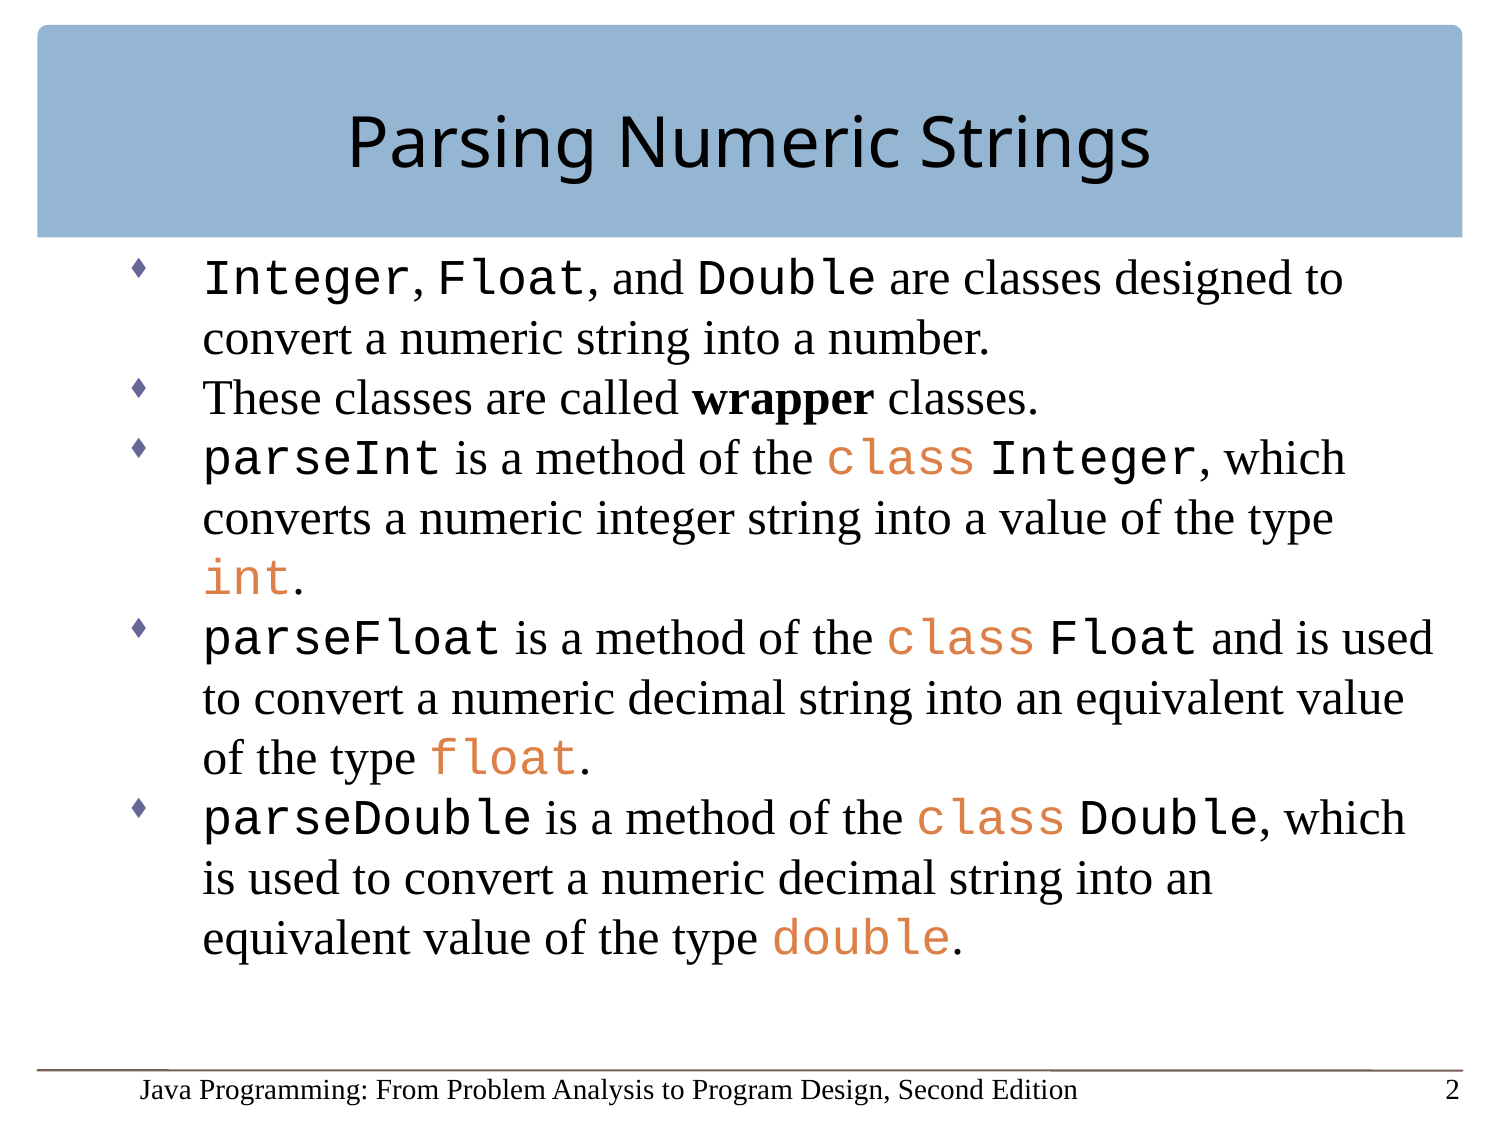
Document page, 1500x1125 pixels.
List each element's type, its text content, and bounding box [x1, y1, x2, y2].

text_box Java Programming: From Problem Analysis to Program Design, Second Edition [125, 1062, 1275, 1100]
text_box Integer, Float, and Double are classes designed to convert a numeric string into a number. These classes are called wrapper classes. parseInt is a method of the class Integer, which converts a numeric integer string into a value of the type int. parseFloat is a method of the class Float and is used to convert a numeric decimal string into an equivalent value of the type float. parseDouble is a method of the class Double, which is used to convert a numeric decimal string into an equivalent value of the type double. [112, 237, 1450, 973]
text_box 2 [1275, 1062, 1475, 1100]
title Parsing Numeric Strings [49, 44, 1451, 233]
